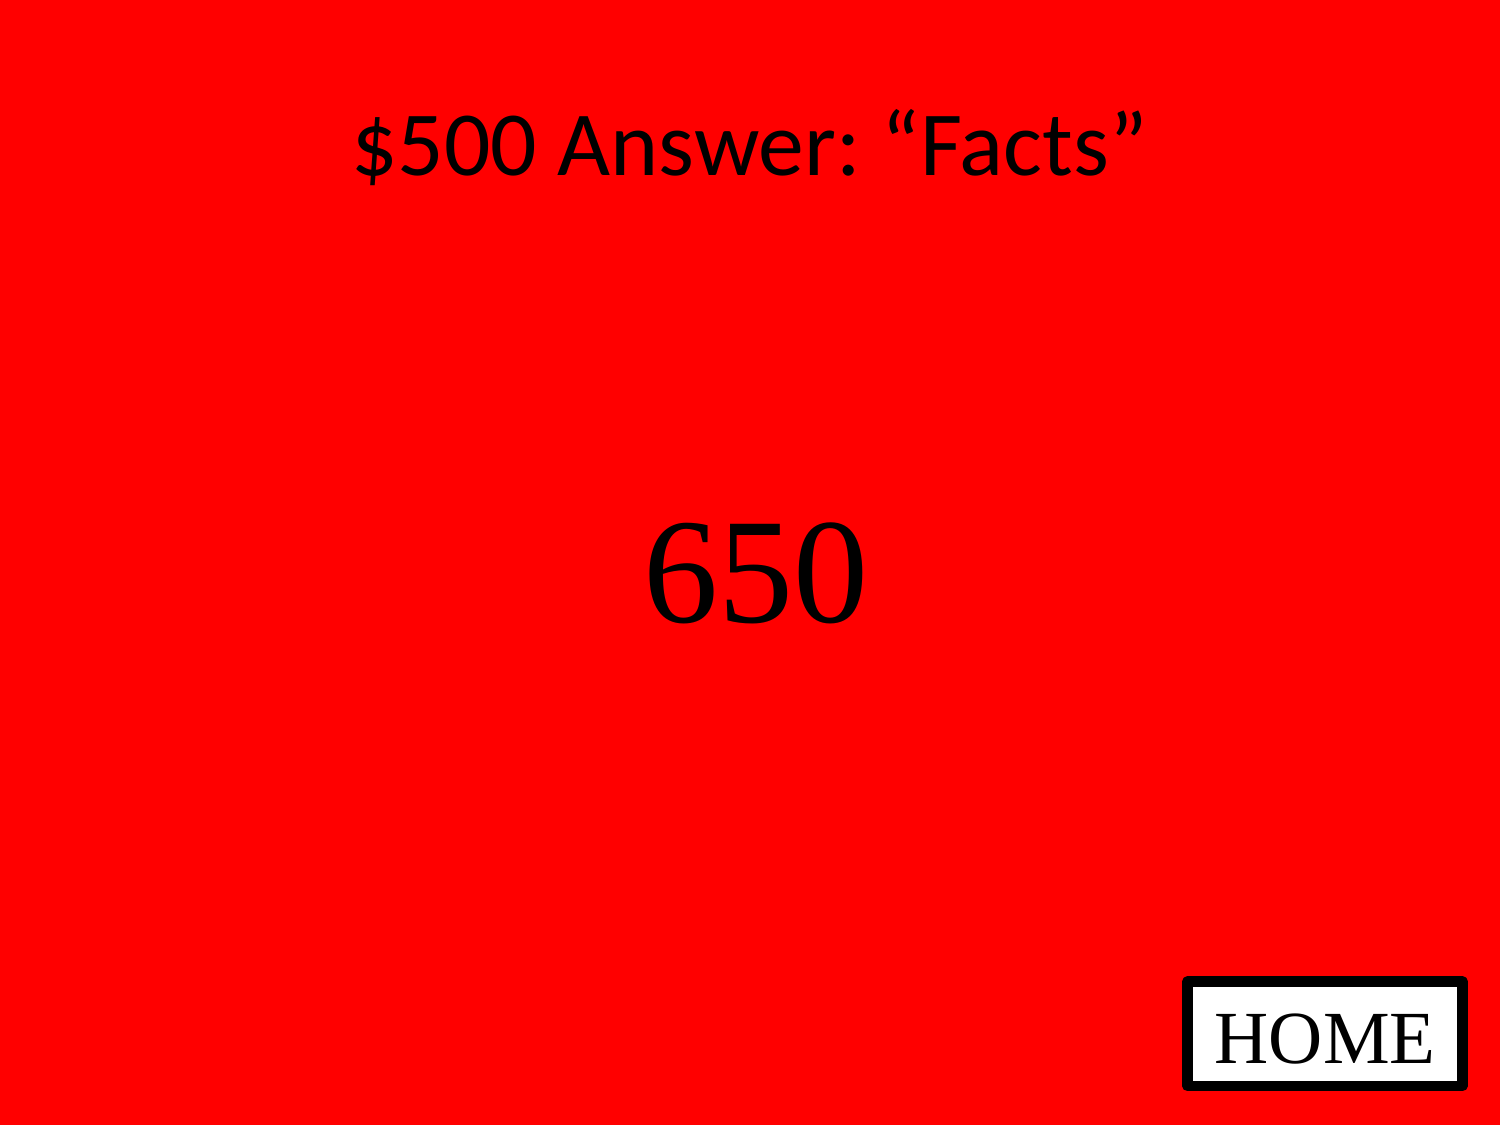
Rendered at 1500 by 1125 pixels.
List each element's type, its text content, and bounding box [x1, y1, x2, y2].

text_box HOME [1187, 981, 1463, 1087]
text_box 650 [99, 465, 1413, 661]
title $500 Answer: “Facts” [75, 45, 1425, 233]
